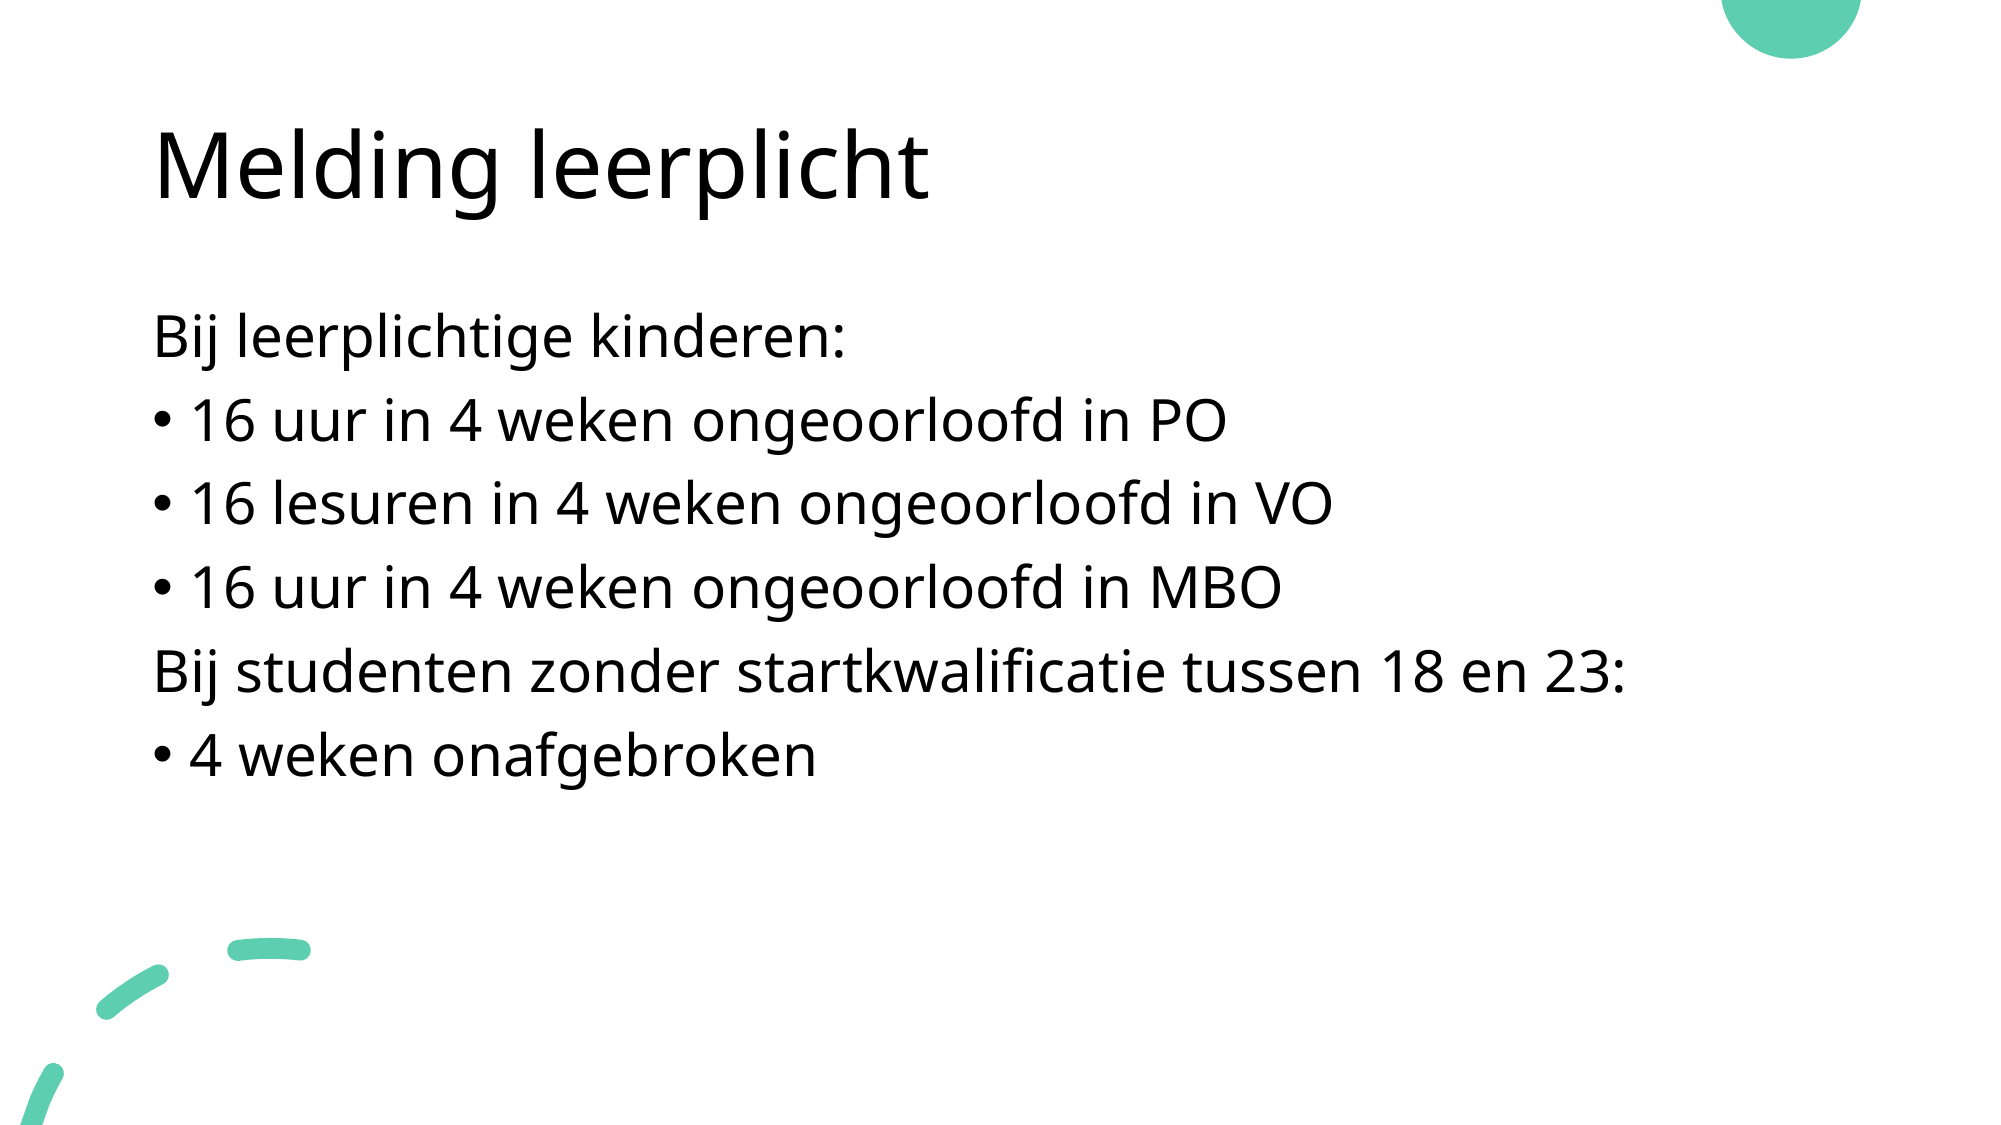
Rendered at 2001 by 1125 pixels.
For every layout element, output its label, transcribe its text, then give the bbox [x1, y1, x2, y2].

list Bij leerplichtige kinderen: 16 uur in 4 weken ongeoorloofd in PO 16 lesuren in 4 weken ongeoorloofd in VO 16 uur in 4 weken ongeoorloofd in MBO Bij studenten zonder startkwalificatie tussen 18 en 23: 4 weken onafgebroken [137, 299, 1863, 933]
title Melding leerplicht [137, 59, 1863, 278]
